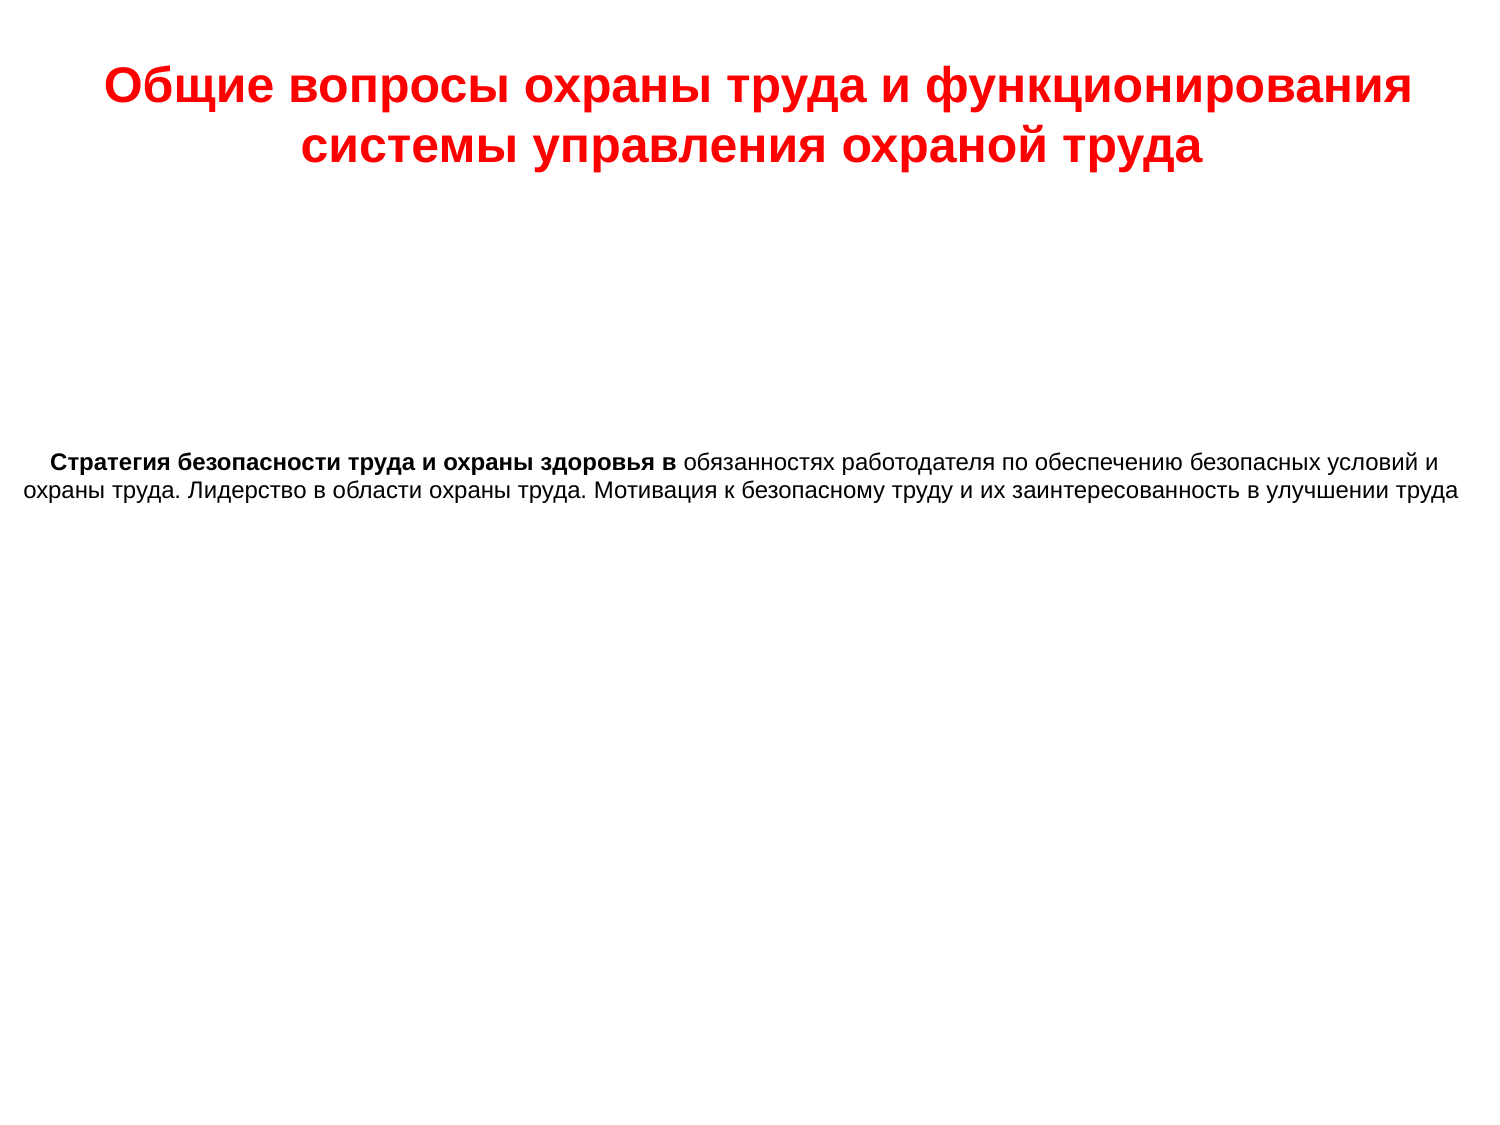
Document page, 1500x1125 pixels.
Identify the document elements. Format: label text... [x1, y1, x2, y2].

title Стратегия безопасности труда и охраны здоровья в обязанностях работодателя по обеспечению безопасных условий и охраны труда. Лидерство в области охраны труда. Мотивация к безопасному труду и их заинтересованность в улучшении труда [0, 338, 1483, 526]
text_box Общие вопросы охраны труда и функционирования системы управления охраной труда [83, 19, 1434, 207]
